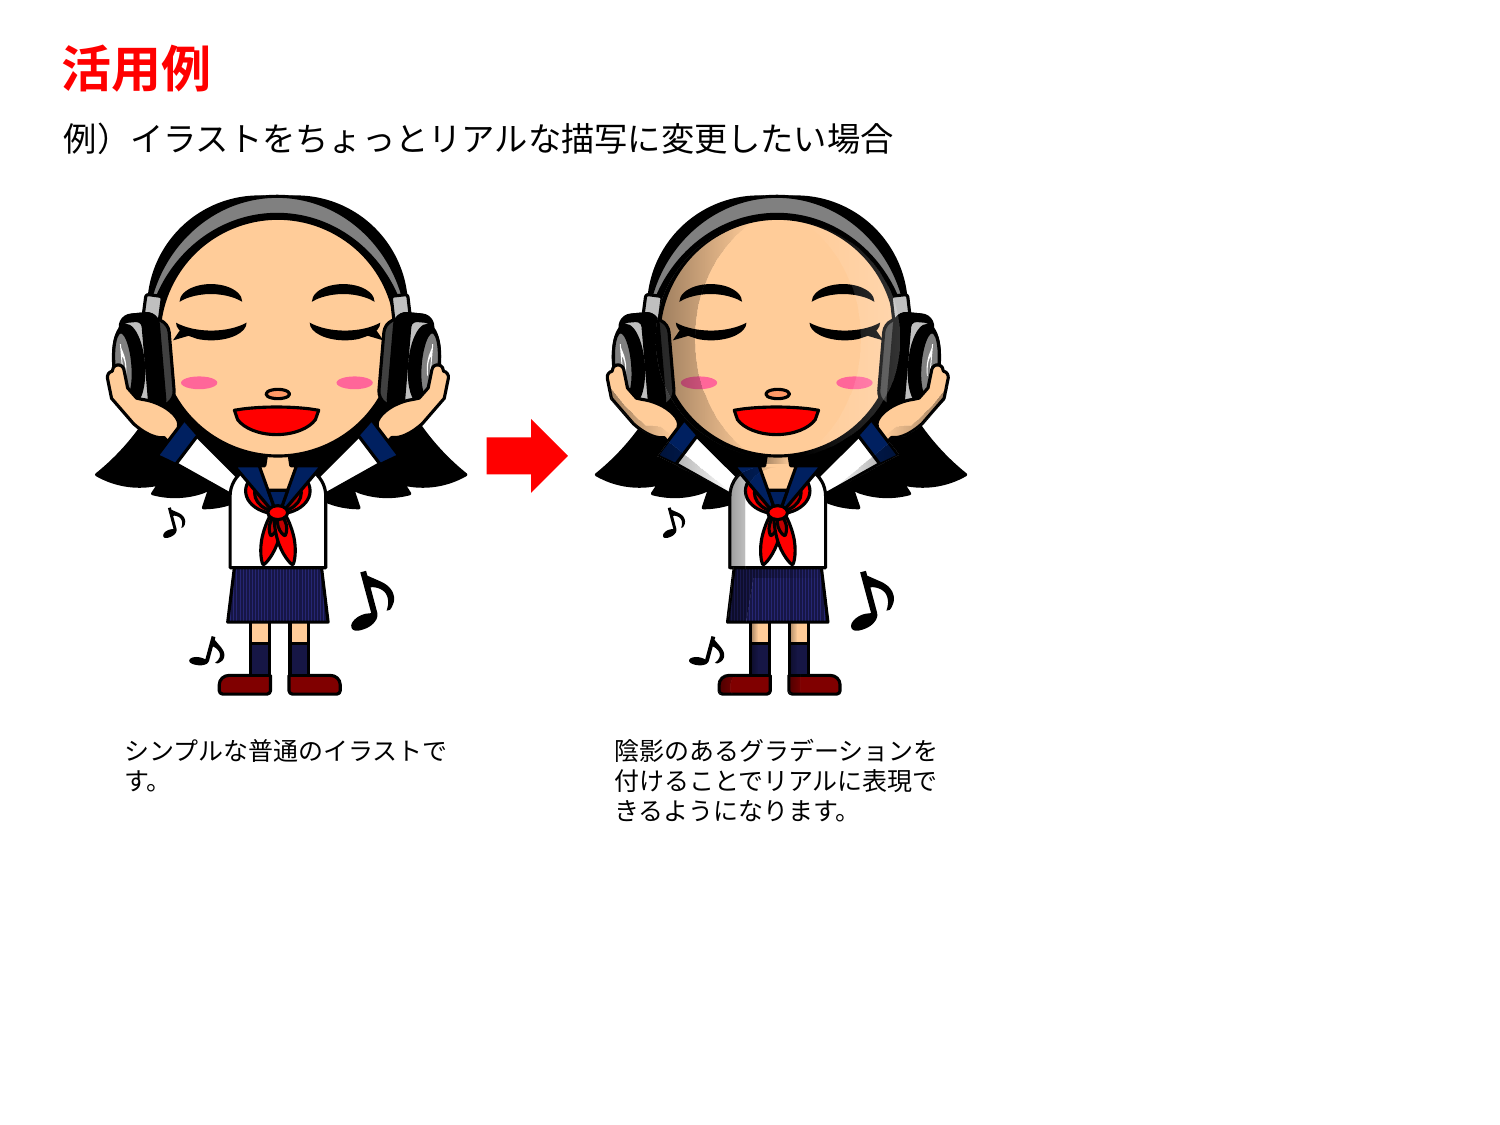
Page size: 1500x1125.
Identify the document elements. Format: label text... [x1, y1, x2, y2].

text_box 例）イラストをちょっとリアルな描写に変更したい場合 [49, 110, 910, 166]
text_box [484, 417, 571, 495]
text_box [96, 195, 467, 695]
text_box 陰影のあるグラデーションを付けることでリアルに表現できるようになります。 [599, 727, 955, 833]
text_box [596, 195, 966, 695]
text_box シンプルな普通のイラストです。 [109, 727, 465, 803]
text_box 活用例 [47, 30, 227, 106]
